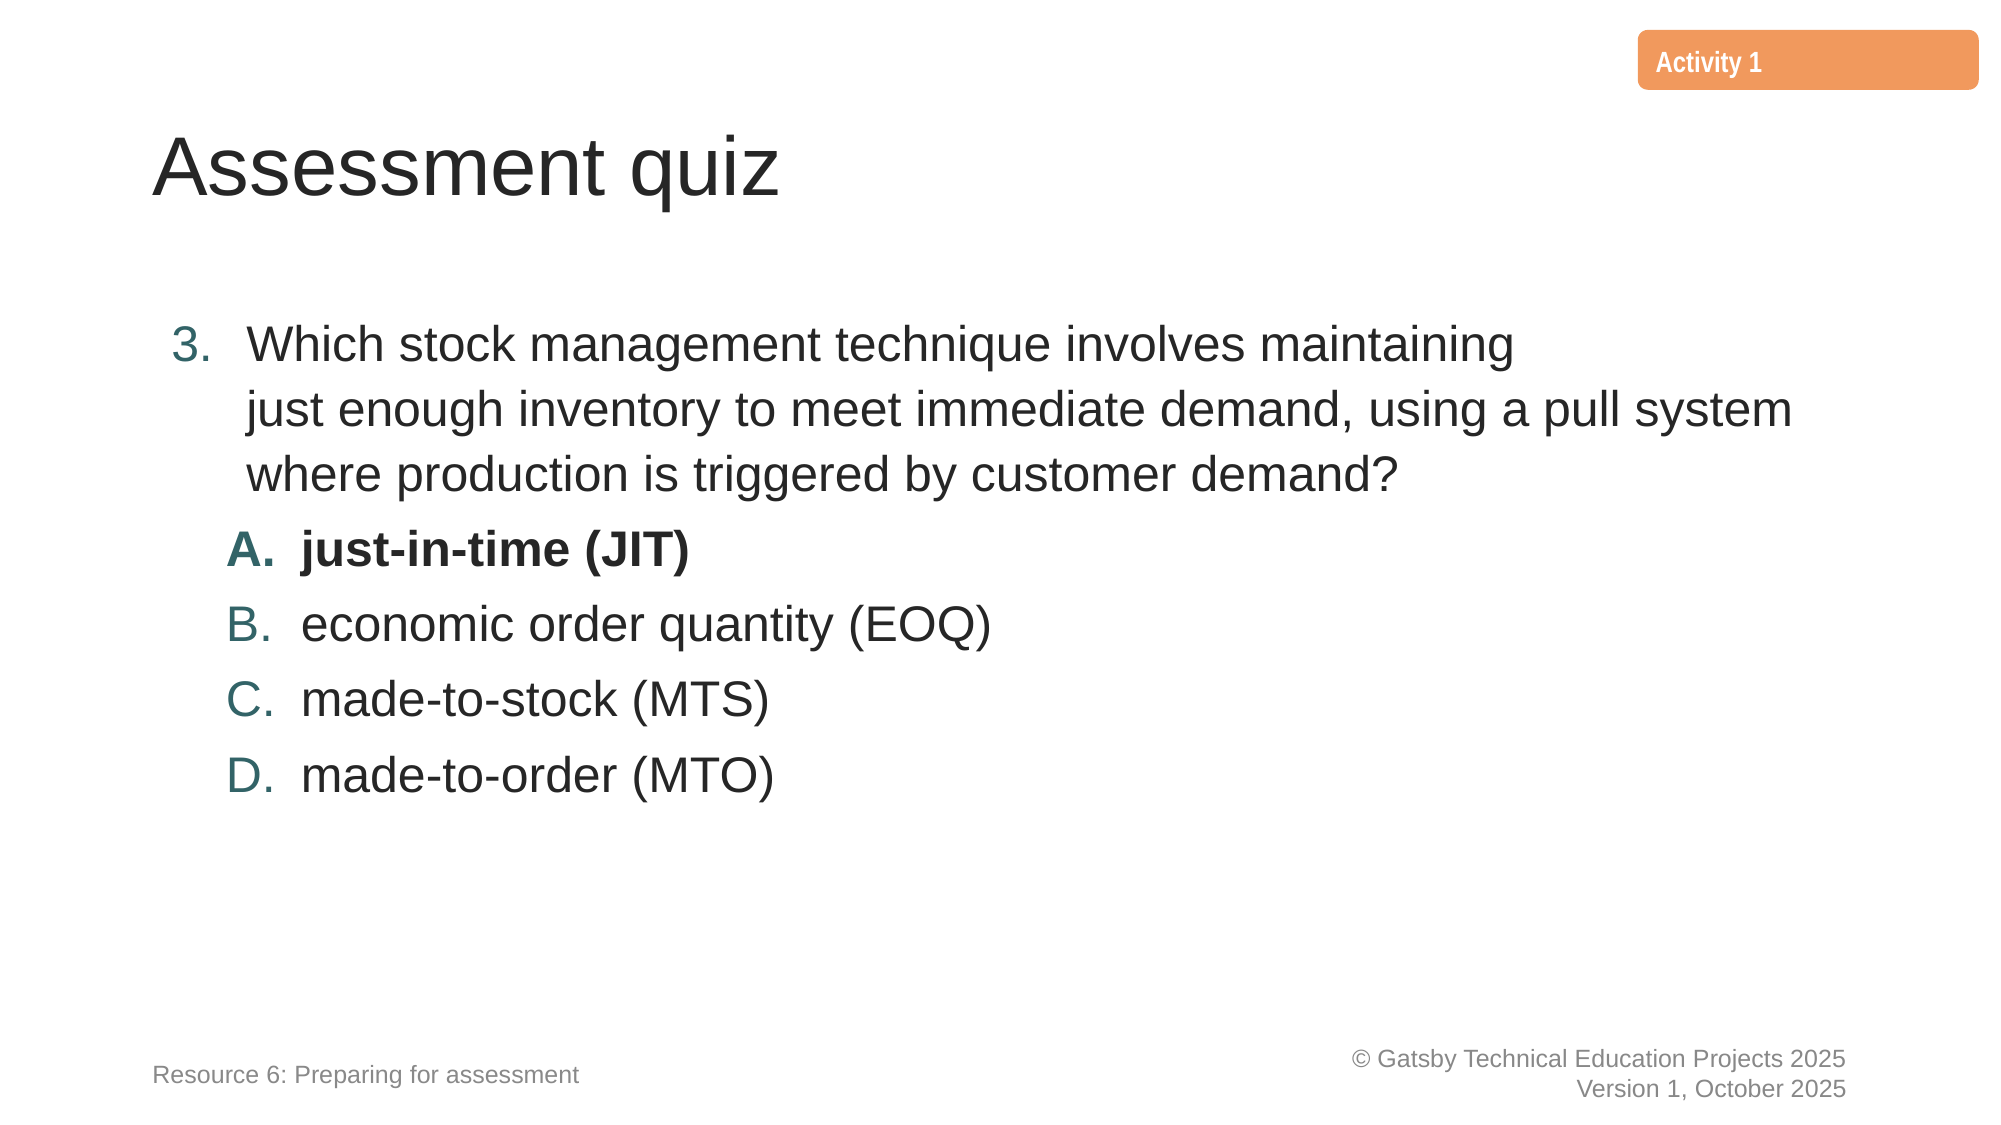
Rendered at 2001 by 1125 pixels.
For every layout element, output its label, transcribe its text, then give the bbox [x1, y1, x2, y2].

text_box Activity 1 [1637, 29, 1979, 90]
list Resource 6: Preparing for assessment [137, 1042, 829, 1103]
title Assessment quiz [137, 59, 1863, 278]
text_box Which stock management technique involves maintaining just enough inventory to meet immediate demand, using a pull system where production is triggered by customer demand? just-in-time (JIT) economic order quantity (EOQ) made-to-stock (MTS) made-to-order (MTO) [137, 299, 1881, 1014]
